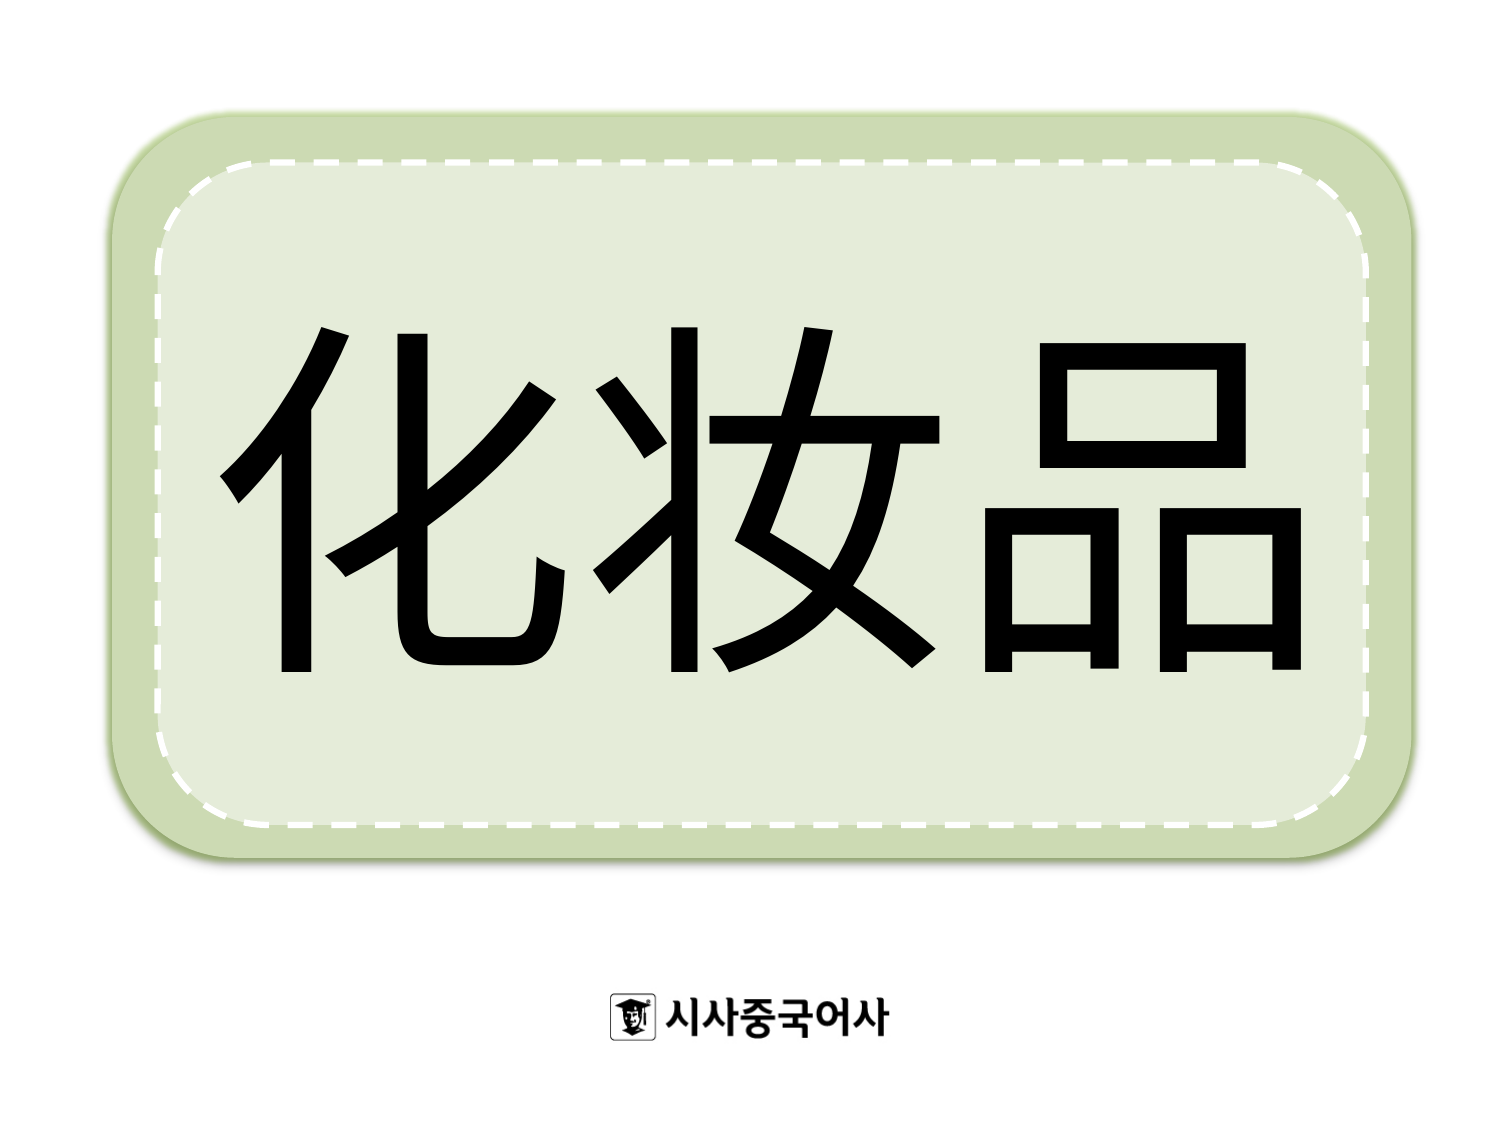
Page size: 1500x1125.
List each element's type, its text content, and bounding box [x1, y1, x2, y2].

text_box 化妆品 [162, 160, 1371, 824]
picture [602, 987, 898, 1047]
